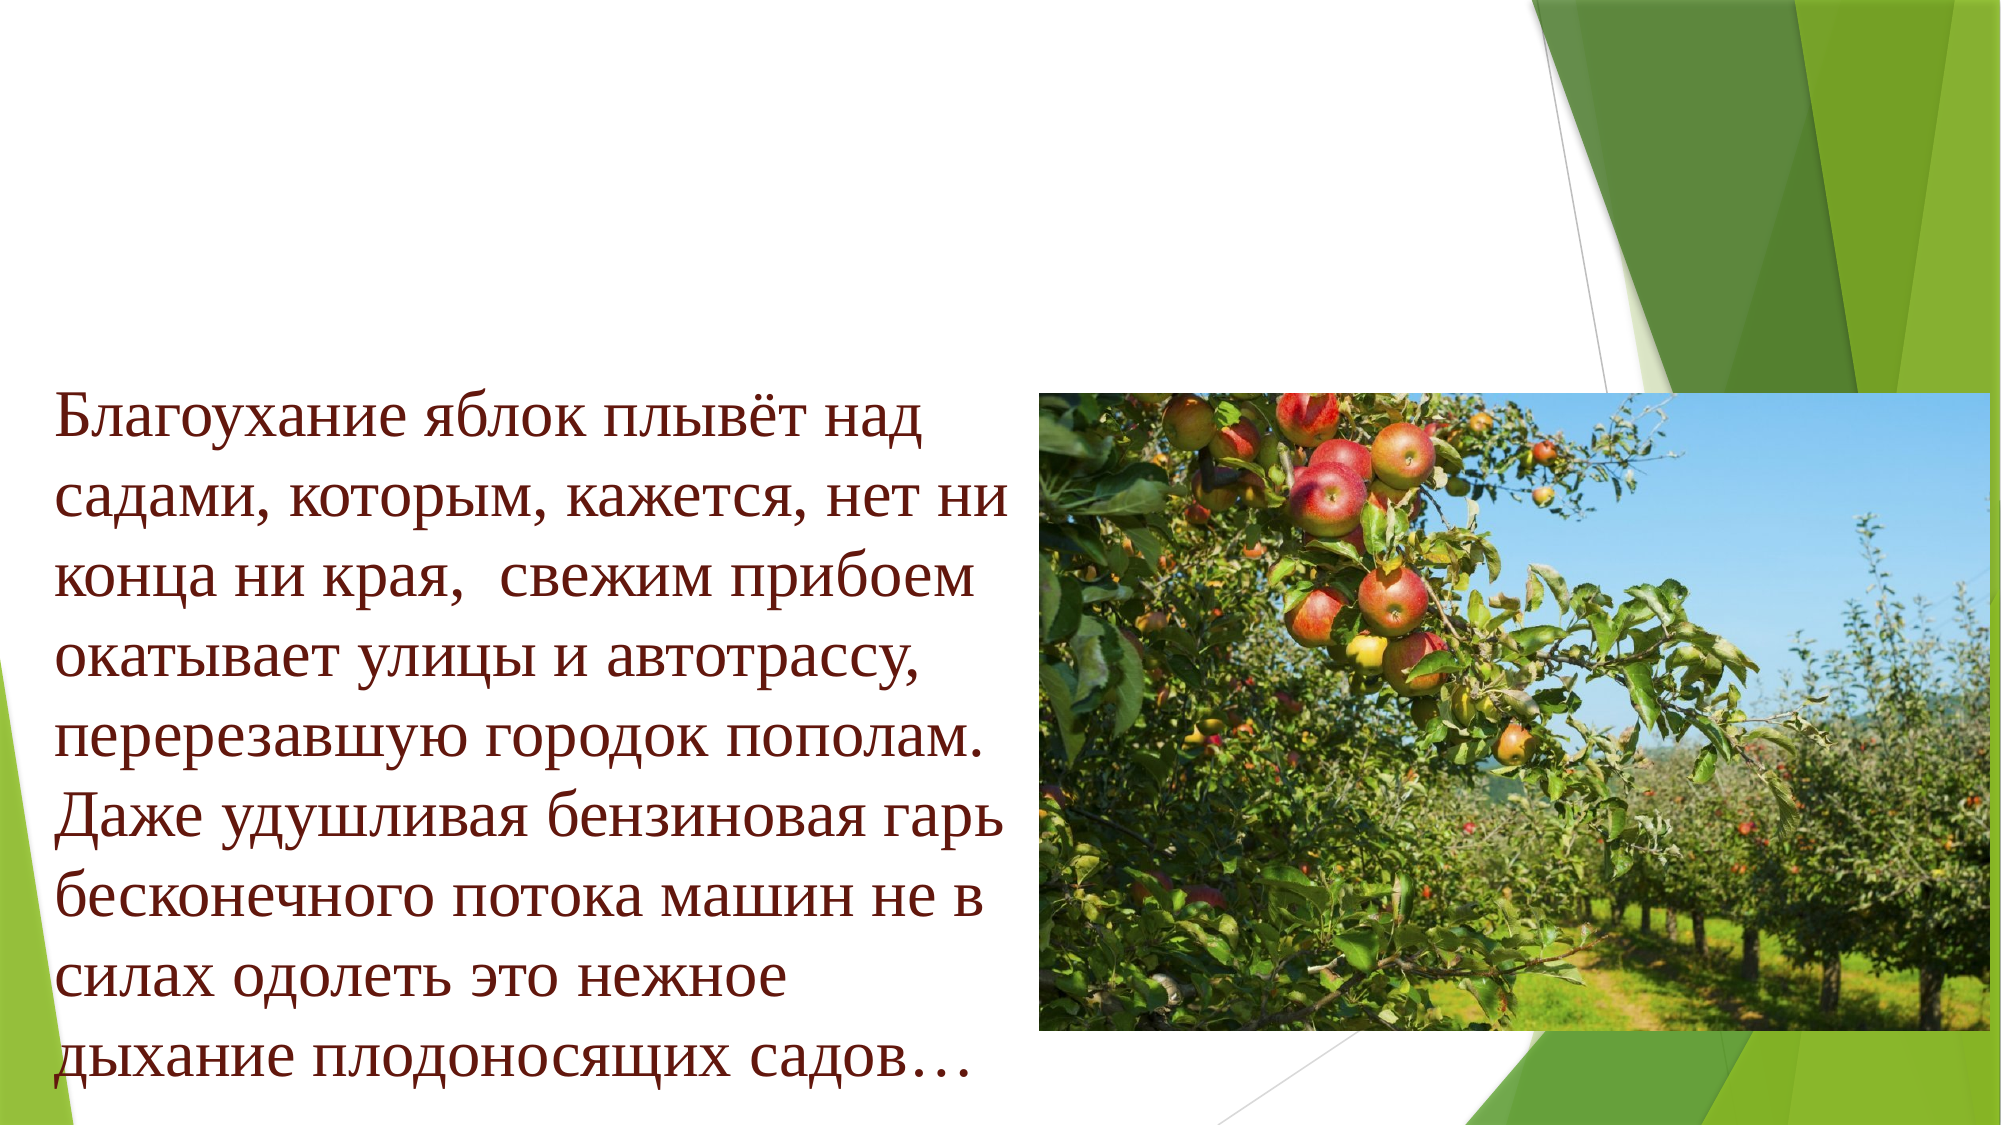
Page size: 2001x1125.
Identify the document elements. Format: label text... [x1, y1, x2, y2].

text_box Благоухание яблок плывёт над садами, которым, кажется, нет ни конца ни края, свежим прибоем окатывает улицы и автотрассу, перерезавшую городок пополам. Даже удушливая бензиновая гарь бесконечного потока машин не в силах одолеть это нежное дыхание плодоносящих садов… [39, 362, 1040, 1097]
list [1039, 393, 1991, 1031]
